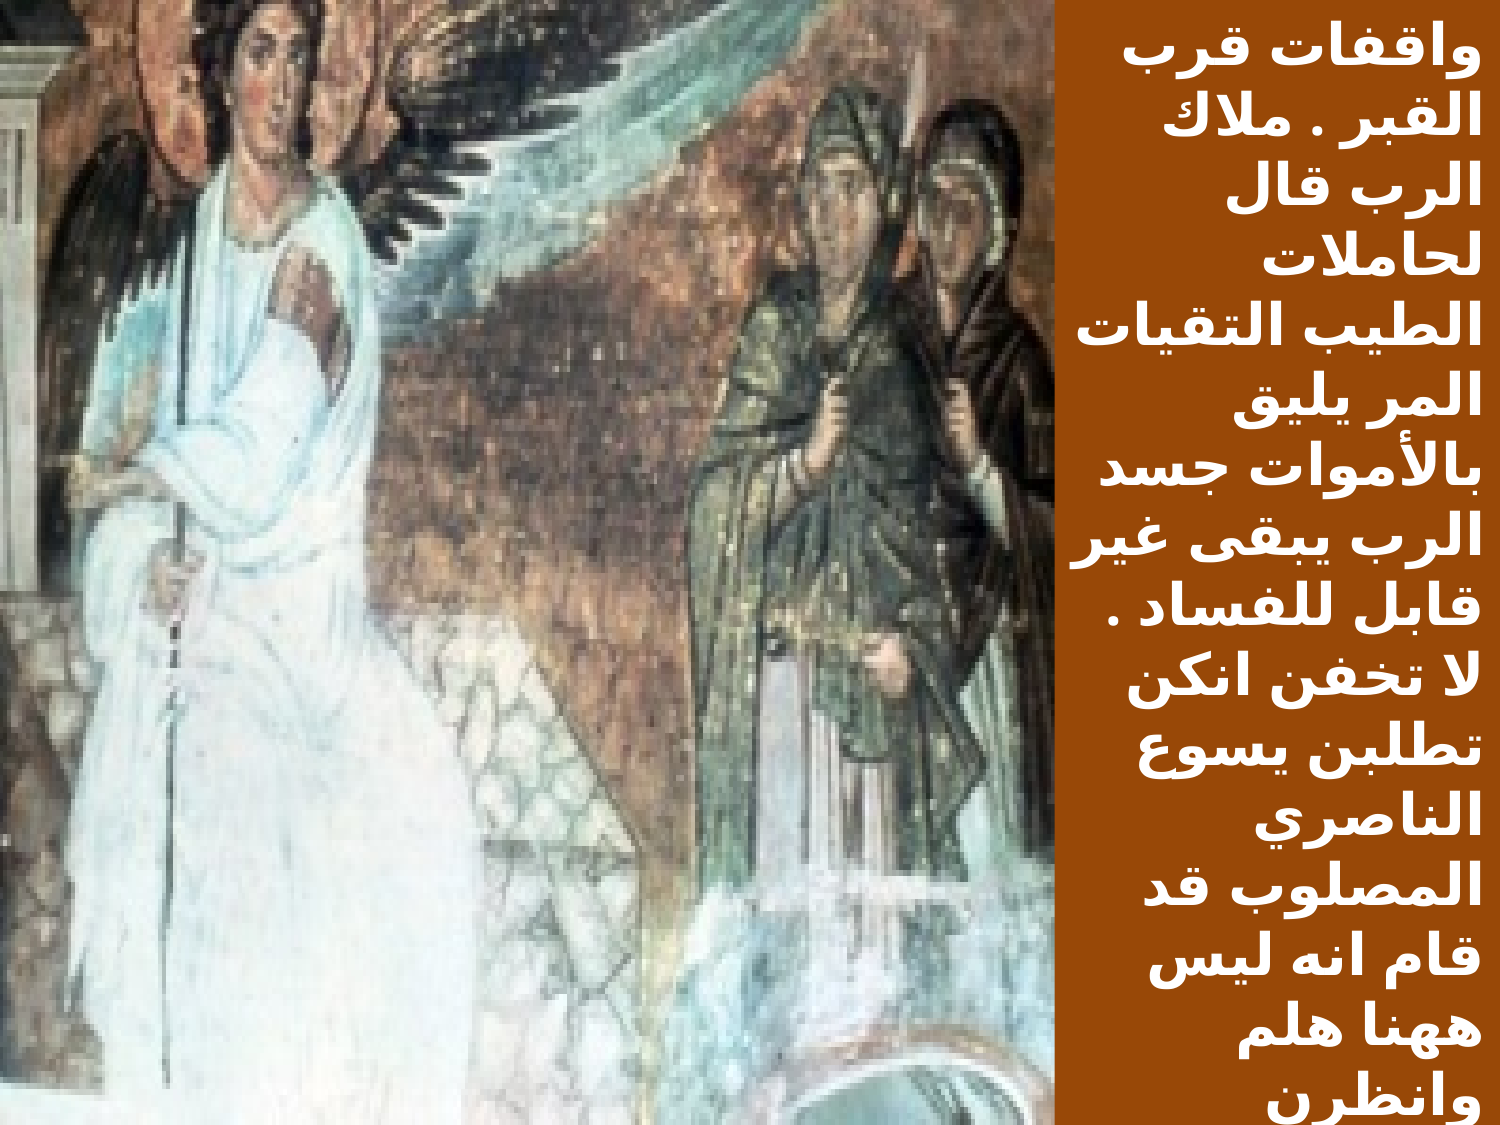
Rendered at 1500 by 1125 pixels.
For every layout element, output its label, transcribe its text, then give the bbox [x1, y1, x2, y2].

text_box واقفات قرب القبر . ملاك الرب قال لحاملات الطيب التقيات المر يليق بالأموات جسد الرب يبقى غير قابل للفساد . لا تخفن انكن تطلبن يسوع الناصري المصلوب قد قام انه ليس ههنا هلم وانظرن الموضع الذي كان قد وضع فيه يسوع قام من القبر كما كان قد وعد بذلك ويعطينا الحياة الأبدية ورحمته اللامتناهية [1056, 0, 1500, 1125]
picture [0, 0, 1055, 1125]
